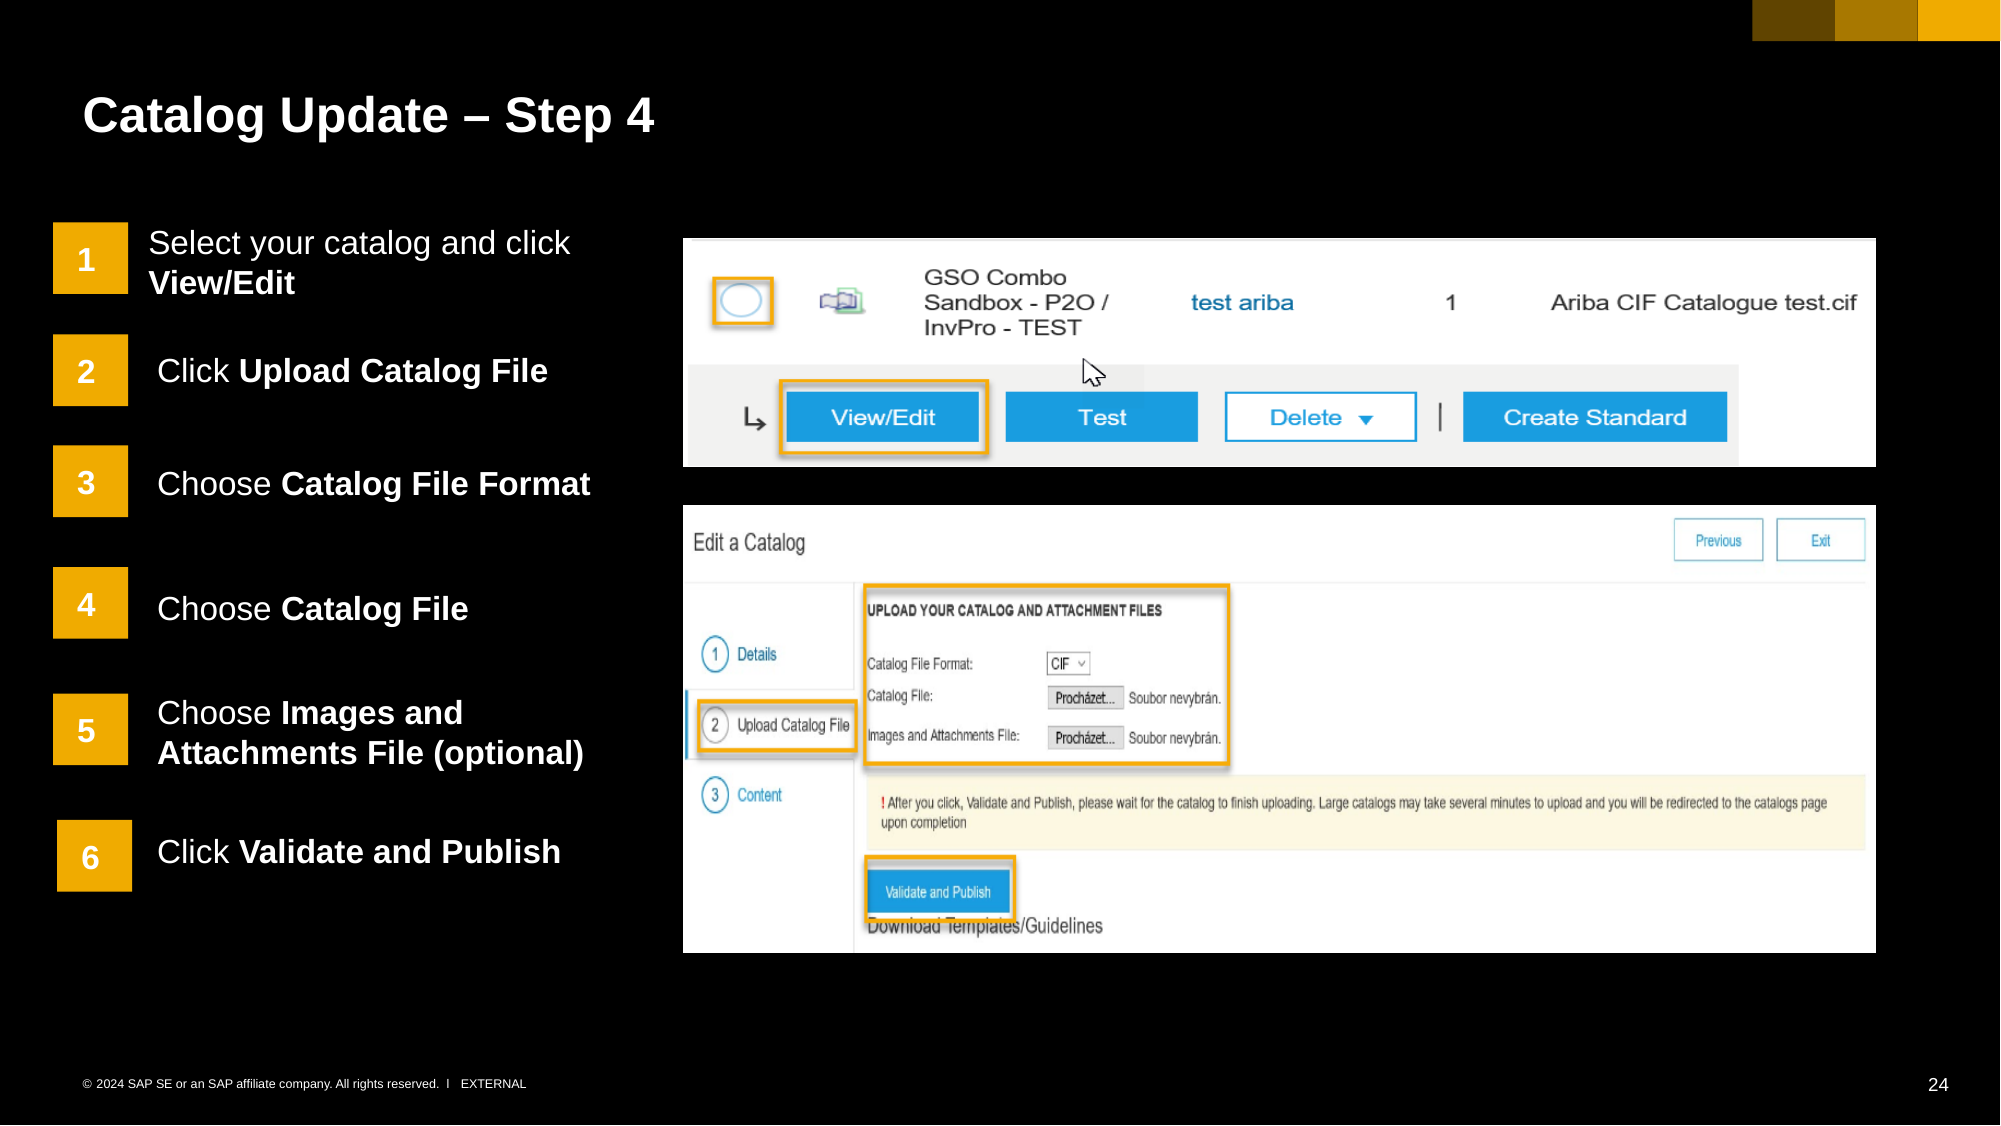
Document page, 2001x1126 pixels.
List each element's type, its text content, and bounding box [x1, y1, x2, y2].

text_box Choose Images and Attachments File (optional) [142, 683, 646, 771]
text_box Choose Catalog File [142, 580, 677, 664]
text_box Click Validate and Publish [142, 822, 579, 889]
text_box 6 [57, 819, 133, 892]
title Catalog Update – Step 4 [82, 82, 1918, 144]
text_box Select your catalog and click View/Edit [148, 221, 579, 302]
picture [683, 238, 1877, 468]
text_box Choose Catalog File Format [142, 454, 879, 528]
text_box 1 Se [53, 222, 129, 294]
text_box 4 [53, 567, 129, 639]
text_box 5 [53, 693, 129, 766]
text_box 3 [53, 445, 129, 518]
text_box Click Upload Catalog File [142, 302, 602, 421]
picture [683, 505, 1877, 953]
text_box 2 [53, 334, 129, 407]
